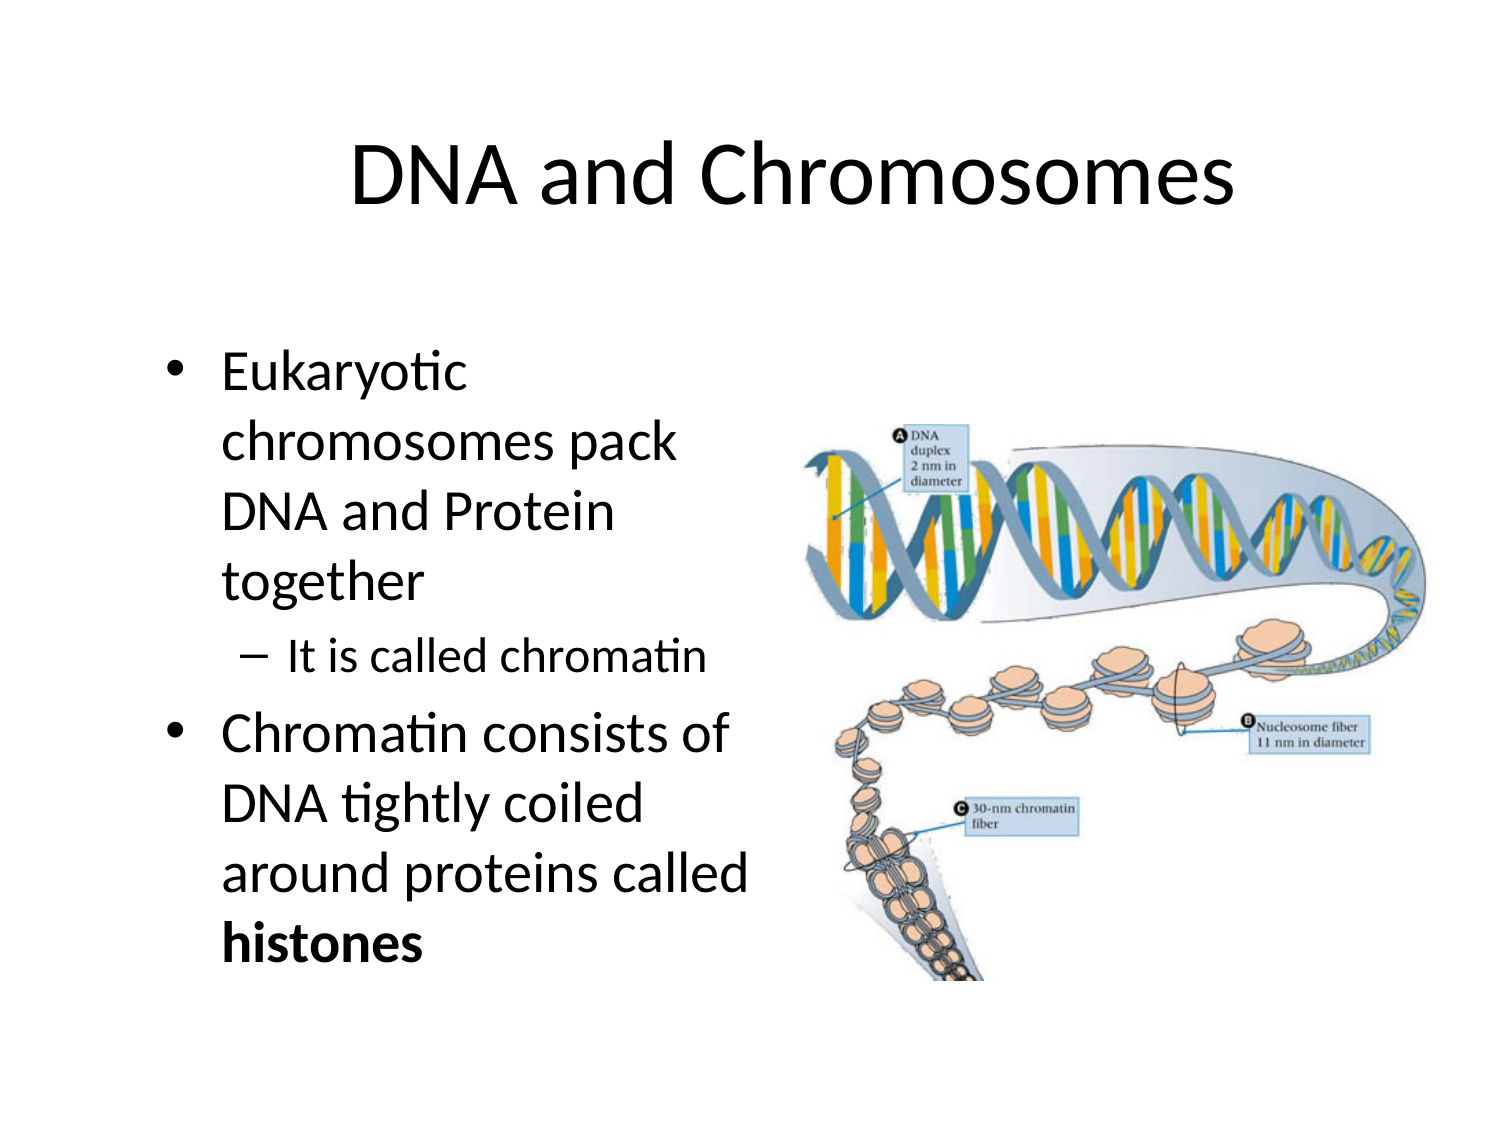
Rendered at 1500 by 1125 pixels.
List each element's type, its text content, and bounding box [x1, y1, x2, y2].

title DNA and Chromosomes [174, 49, 1413, 286]
list Eukaryotic chromosomes pack DNA and Protein together It is called chromatin Chromatin consists of DNA tightly coiled around proteins called histones [149, 324, 782, 1001]
picture [799, 424, 1434, 982]
